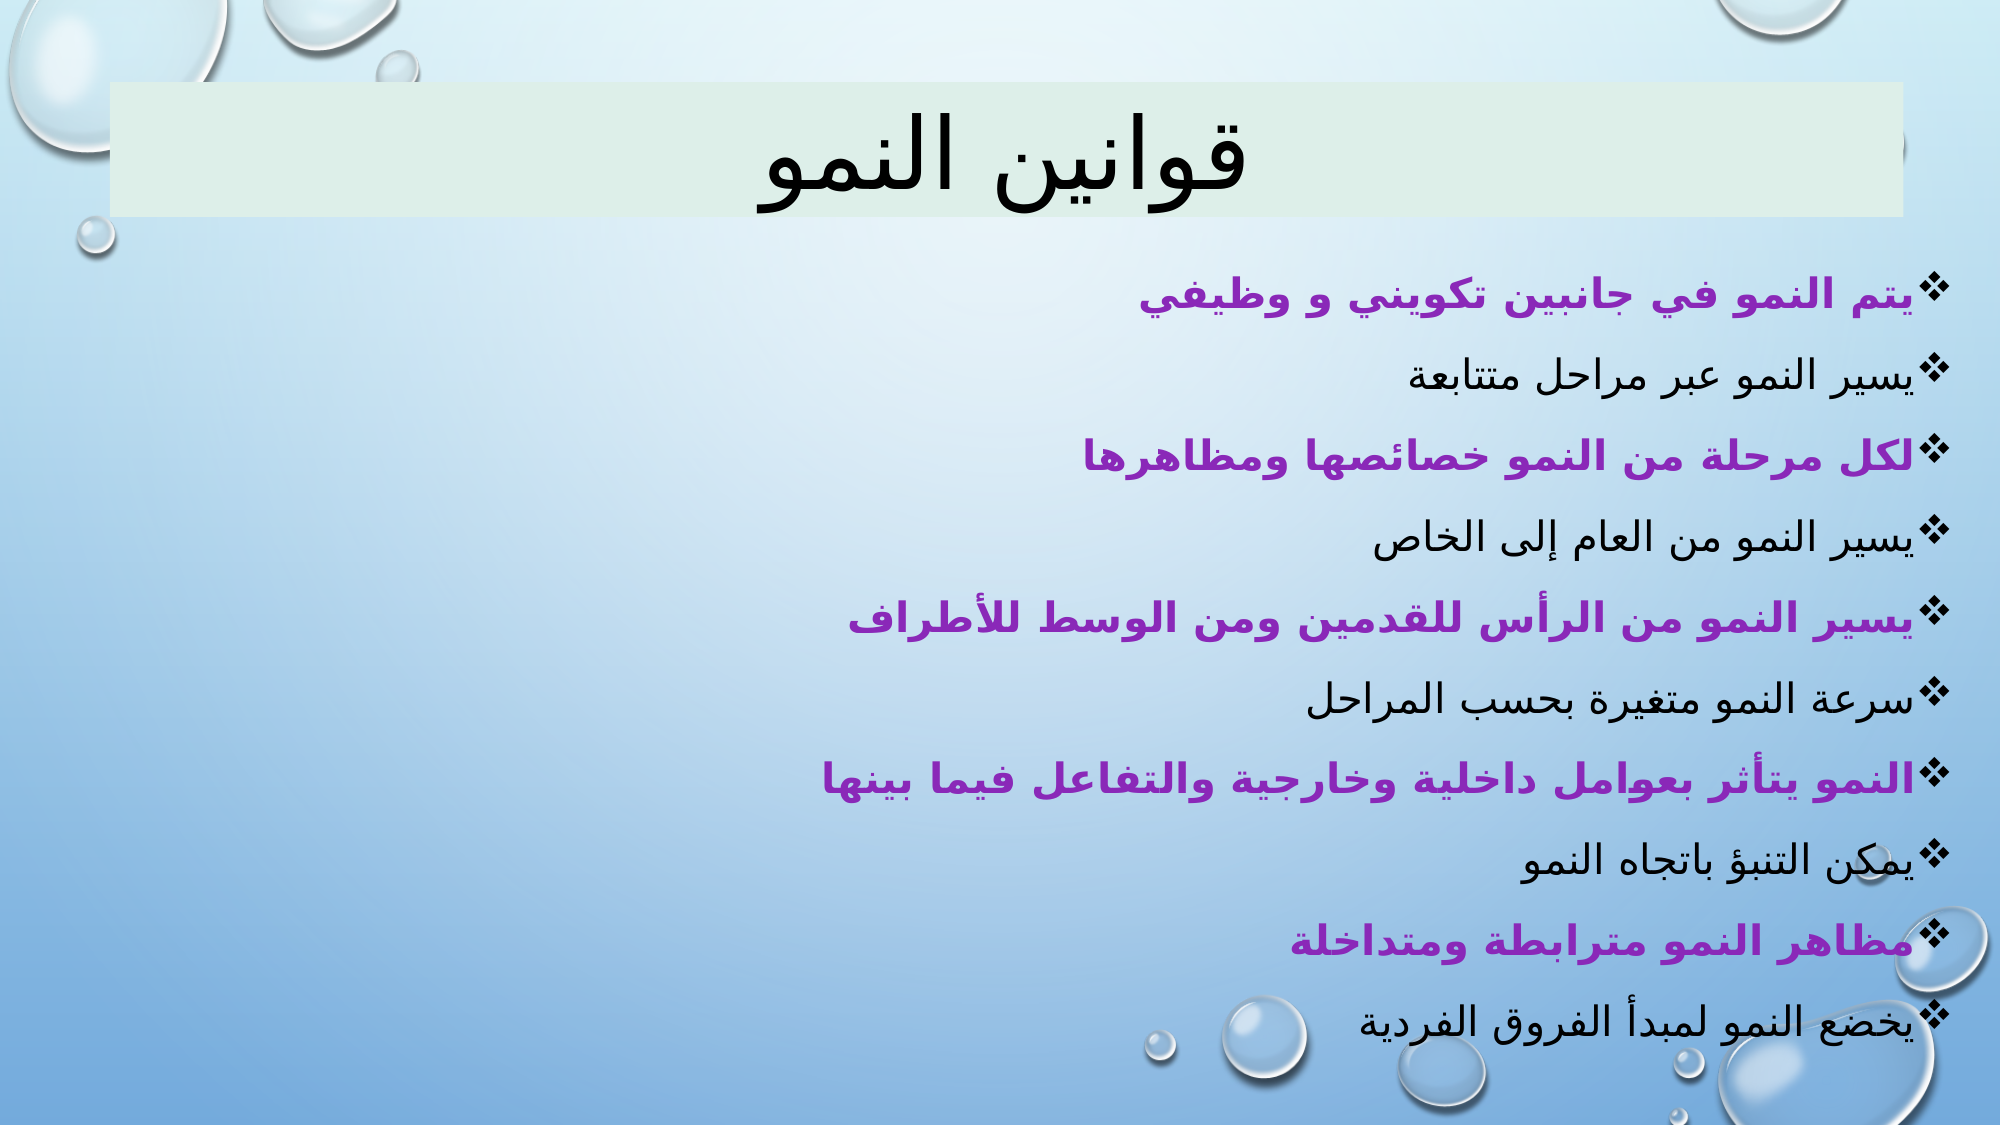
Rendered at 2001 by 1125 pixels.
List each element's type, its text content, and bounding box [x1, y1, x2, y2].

picture [0, 0, 2000, 1125]
list يتم النمو في جانبين تكويني و وظيفي يسير النمو عبر مراحل متتابعة لكل مرحلة من النمو خصائصها ومظاهرها يسير النمو من العام إلى الخاص يسير النمو من الرأس للقدمين ومن الوسط للأطراف سرعة النمو متغيرة بحسب المراحل النمو يتأثر بعوامل داخلية وخارجية والتفاعل فيما بينها يمكن التنبؤ باتجاه النمو مظاهر النمو مترابطة ومتداخلة يخضع النمو لمبدأ الفروق الفردية [149, 249, 1969, 1105]
text_box قوانين النمو [109, 82, 1904, 217]
